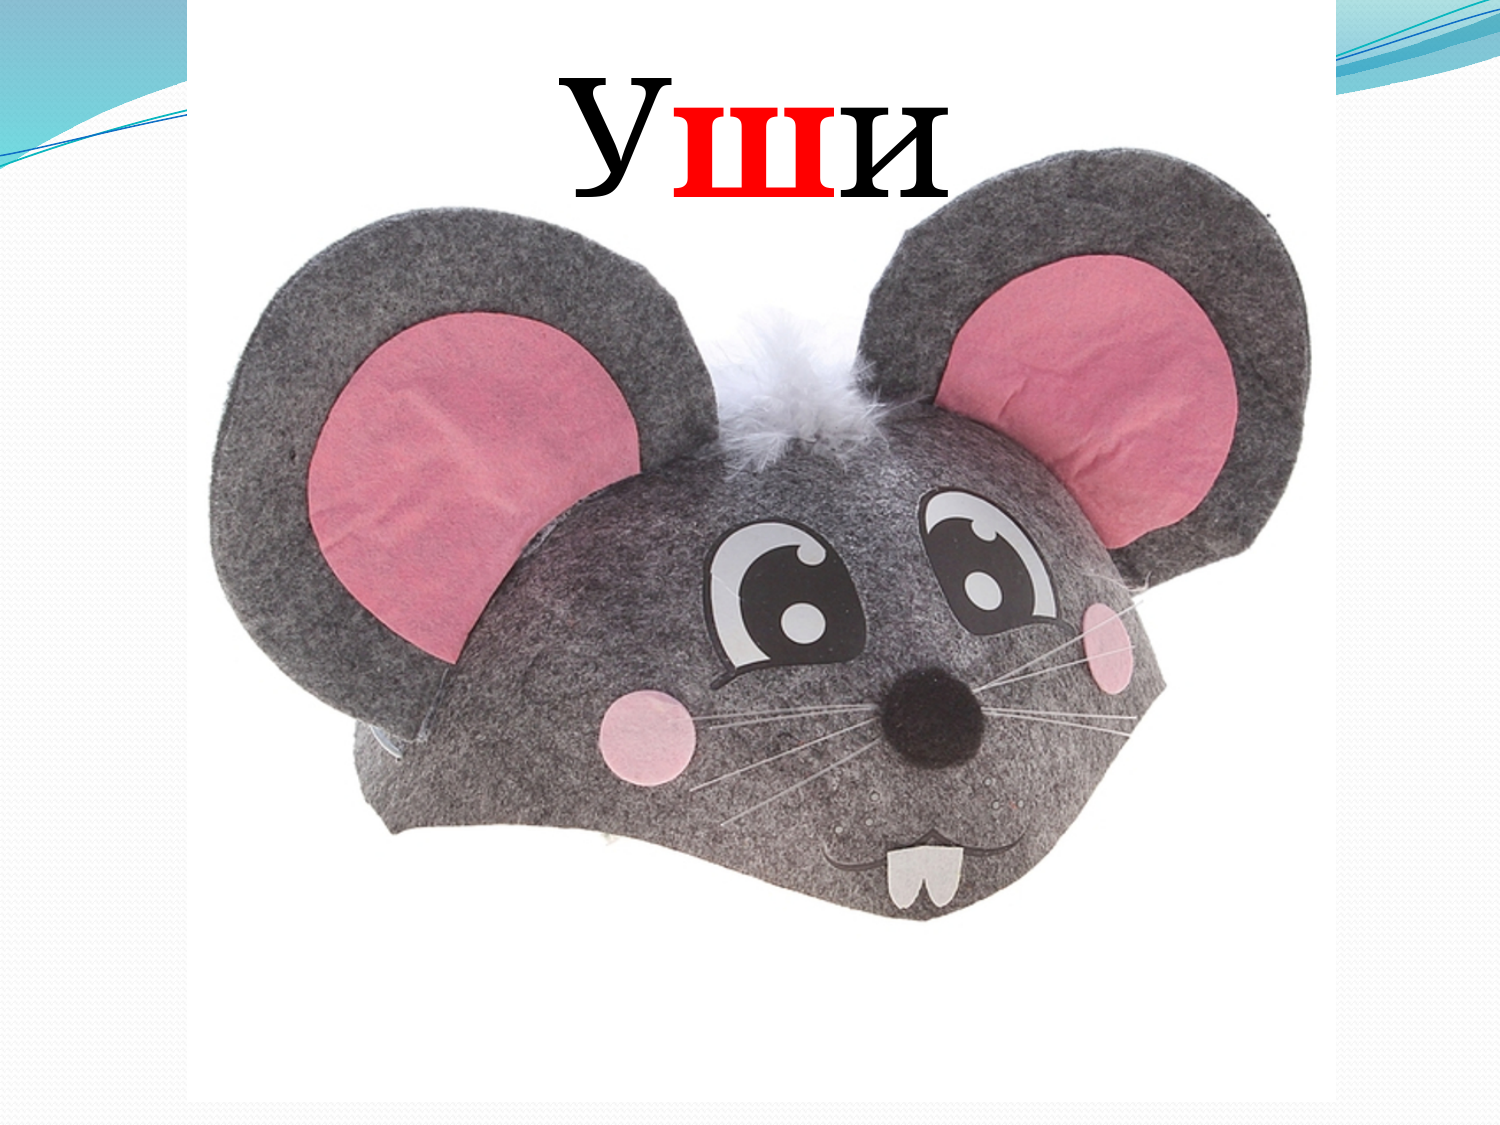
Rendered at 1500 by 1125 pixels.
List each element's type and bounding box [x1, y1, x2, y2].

picture [187, 0, 1337, 1102]
